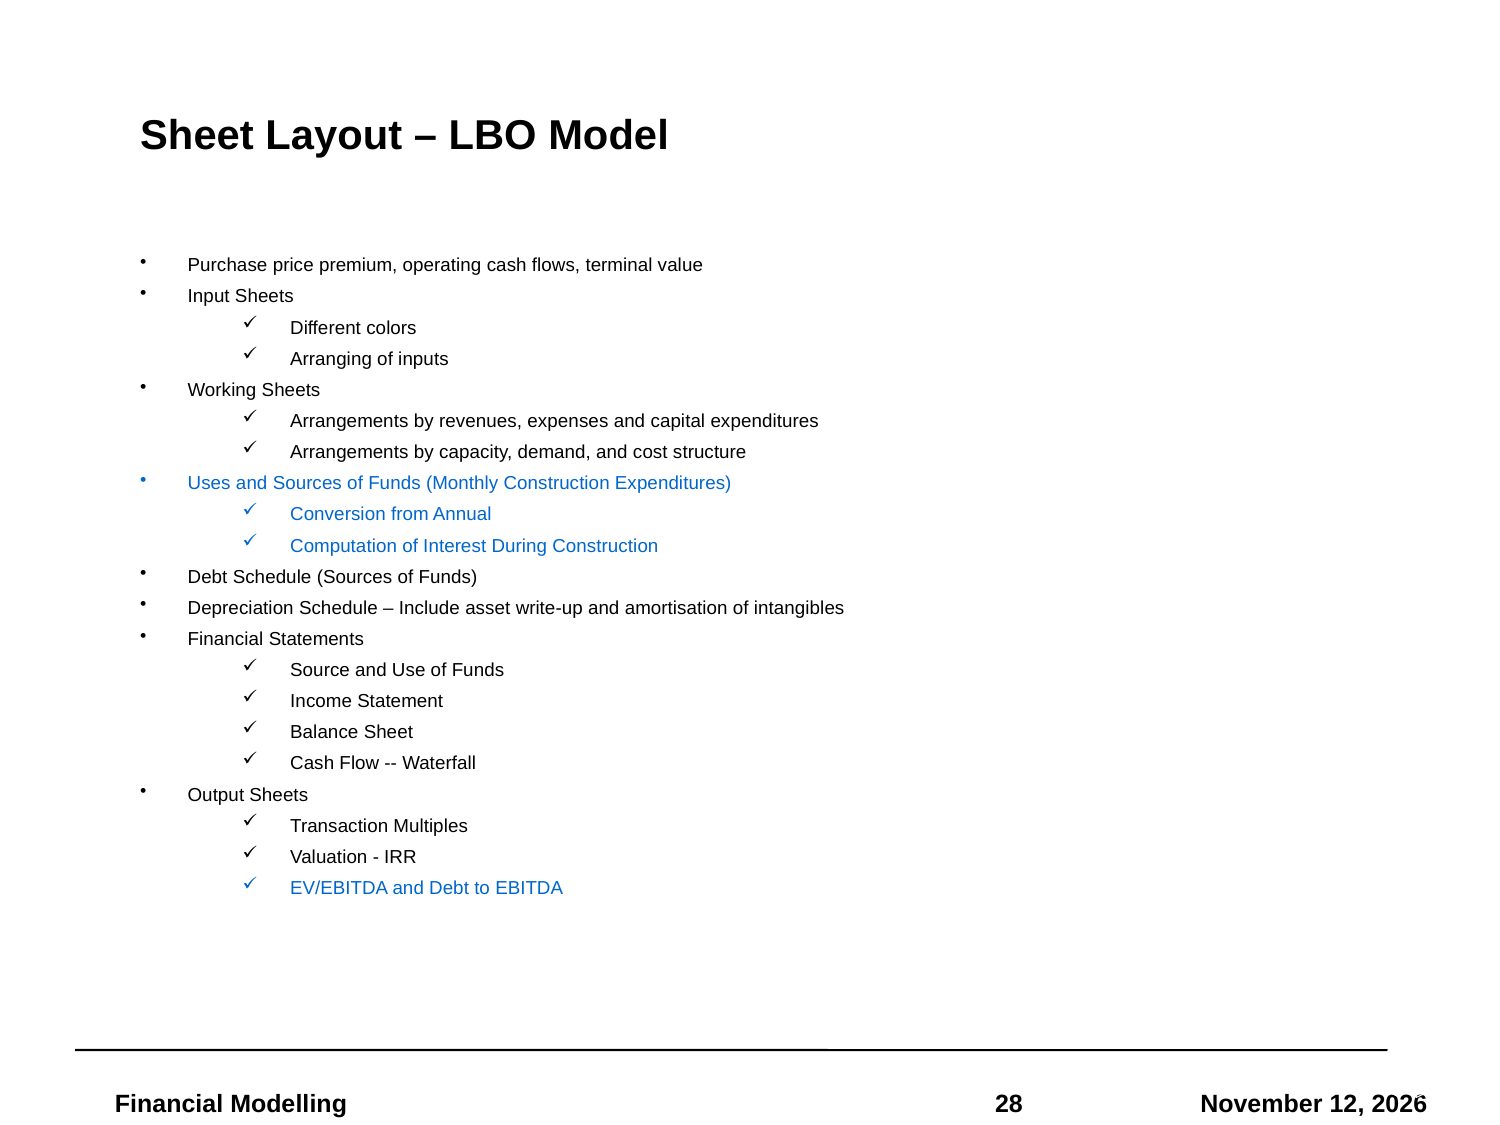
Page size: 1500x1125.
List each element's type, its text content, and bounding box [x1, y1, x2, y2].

title Sheet Layout – LBO Model [124, 99, 1413, 226]
list Purchase price premium, operating cash flows, terminal value Input Sheets Different colors Arranging of inputs Working Sheets Arrangements by revenues, expenses and capital expenditures Arrangements by capacity, demand, and cost structure Uses and Sources of Funds (Monthly Construction Expenditures) Conversion from Annual Computation of Interest During Construction Debt Schedule (Sources of Funds) Depreciation Schedule – Include asset write-up and amortisation of intangibles Financial Statements Source and Use of Funds Income Statement Balance Sheet Cash Flow -- Waterfall Output Sheets Transaction Multiples Valuation - IRR EV/EBITDA and Debt to EBITDA [124, 249, 1413, 1001]
